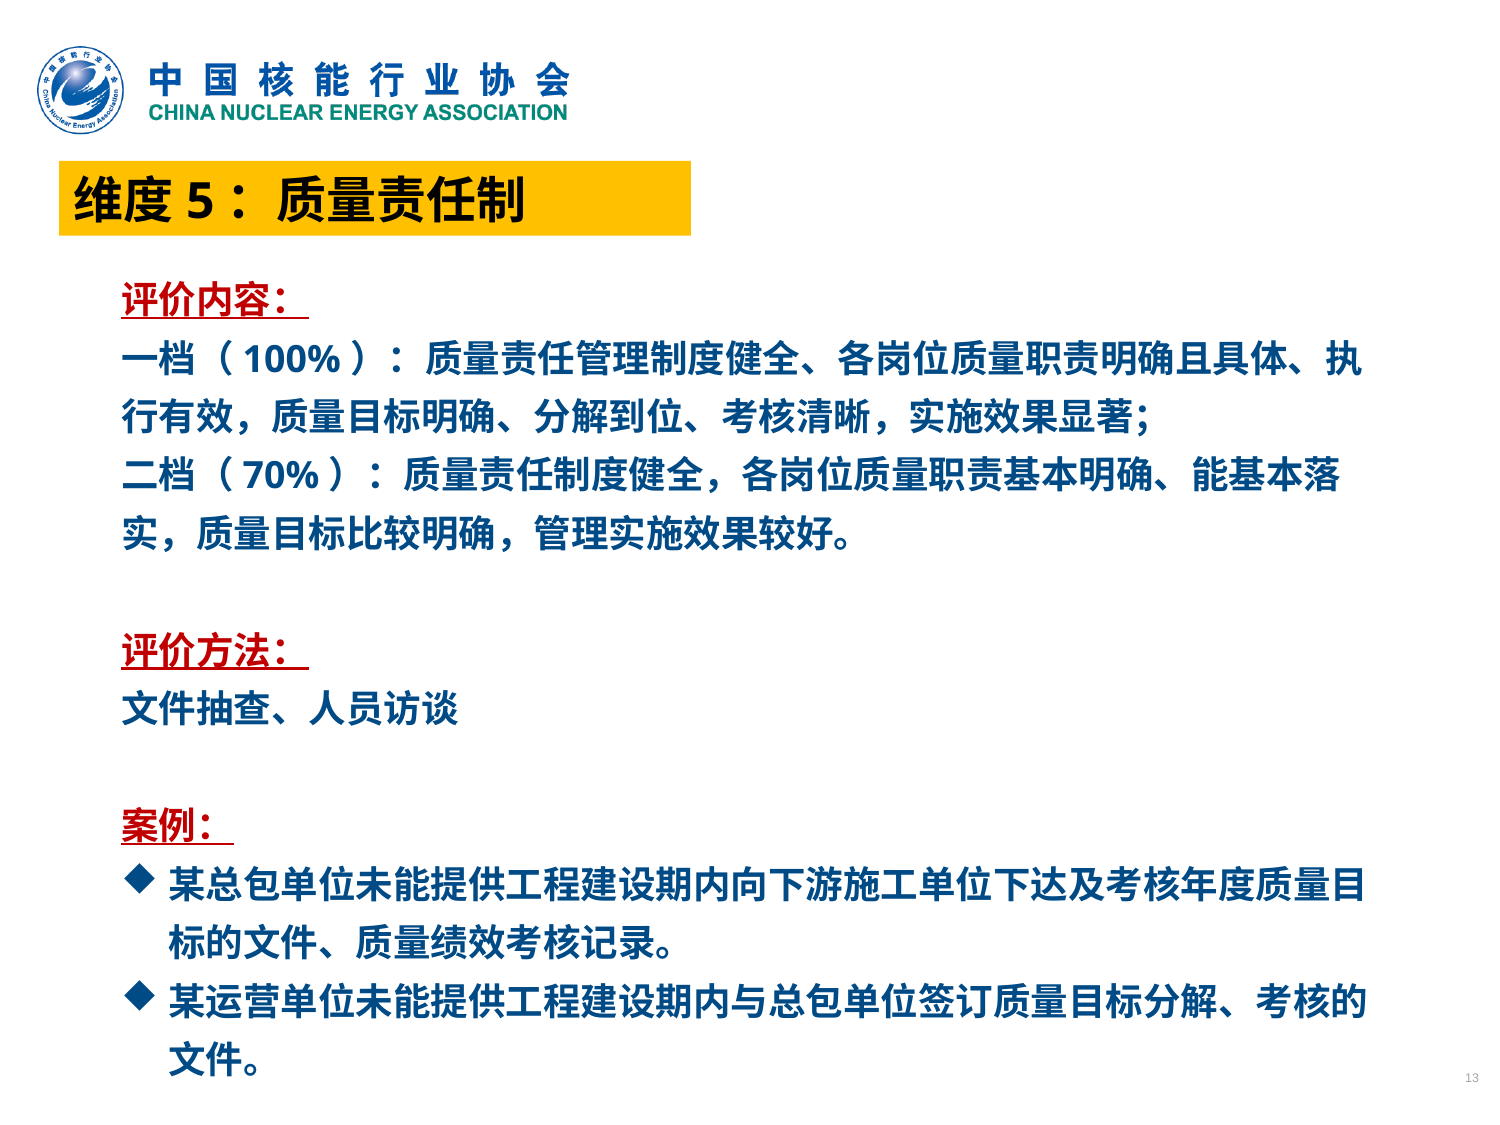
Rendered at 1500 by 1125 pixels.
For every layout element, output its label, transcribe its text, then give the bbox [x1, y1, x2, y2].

picture [32, 42, 573, 138]
slide_number 13 [1144, 1047, 1495, 1107]
text_box 评价内容： 一档（100%）：质量责任管理制度健全、各岗位质量职责明确且具体、执行有效，质量目标明确、分解到位、考核清晰，实施效果显著； 二档（70%）：质量责任制度健全，各岗位质量职责基本明确、能基本落实，质量目标比较明确，管理实施效果较好。 评价方法： 文件抽查、人员访谈 案例： 某总包单位未能提供工程建设期内向下游施工单位下达及考核年度质量目标的文件、质量绩效考核记录。 某运营单位未能提供工程建设期内与总包单位签订质量目标分解、考核的文件。 [106, 255, 1400, 1089]
text_box 维度5：质量责任制 [59, 160, 691, 236]
